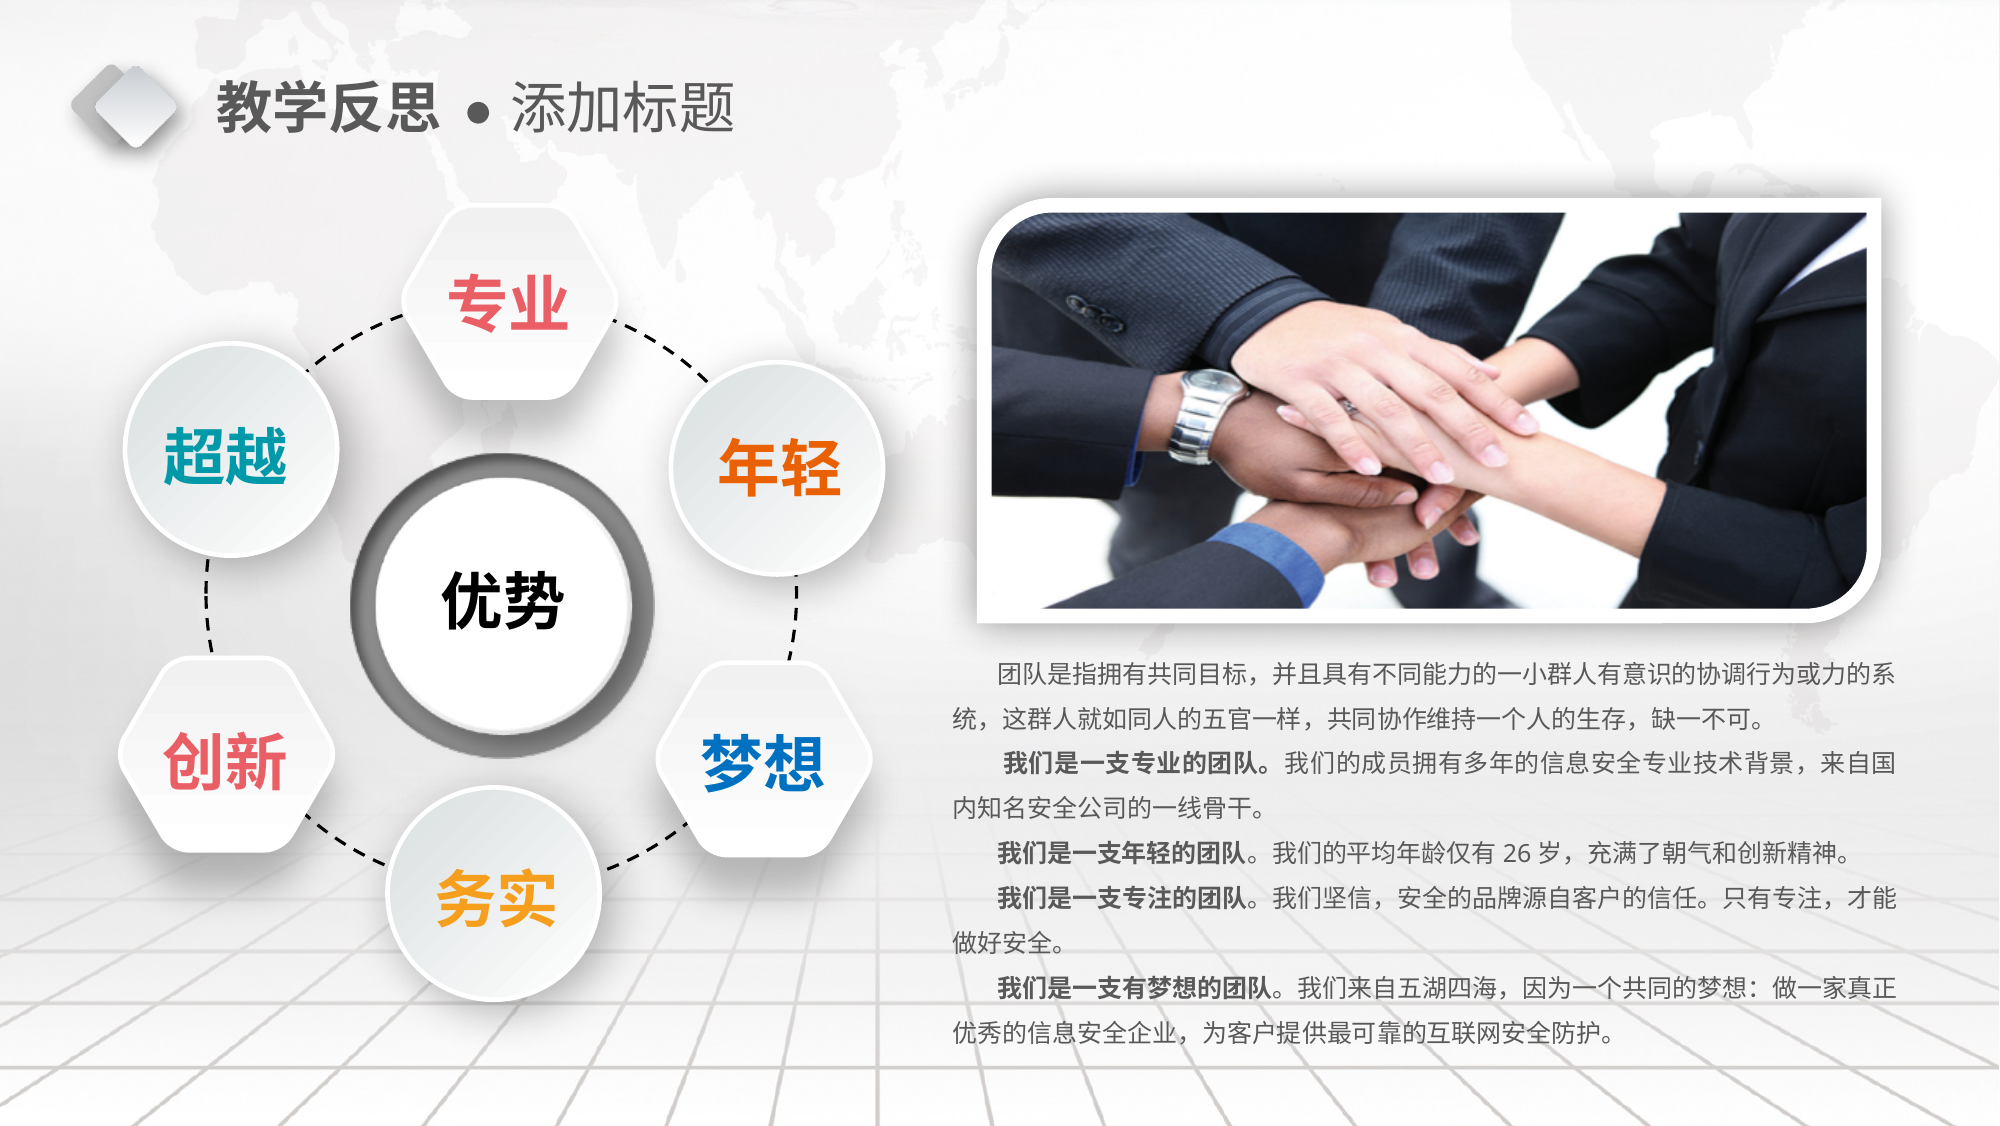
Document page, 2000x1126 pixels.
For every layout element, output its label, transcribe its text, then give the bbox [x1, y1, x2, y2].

picture [0, 0, 1999, 1126]
text_box [325, 320, 452, 451]
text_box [349, 452, 675, 778]
text_box [122, 341, 340, 558]
text_box [120, 658, 333, 851]
text_box [681, 561, 797, 704]
text_box 创新 [147, 716, 303, 806]
text_box 超越 [148, 410, 304, 501]
text_box [335, 786, 434, 862]
text_box 团队是指拥有共同目标，并且具有不同能力的一小群人有意识的协调行为或力的系统，这群人就如同人的五官一样，共同协作维持一个人的生存，缺一不可。 我们是一支专业的团队。我们的成员拥有多年的信息安全专业技术背景，来自国内知名安全公司的一线骨干。 我们是一支年轻的团队。我们的平均年龄仅有26岁，充满了朝气和创新精神。 我们是一支专注的团队。我们坚信，安全的品牌源自客户的信任。只有专注，才能做好安全。 我们是一支有梦想的团队。我们来自五湖四海，因为一个共同的梦想：做一家真正优秀的信息安全企业，为客户提供最可靠的互联网安全防护。 [952, 643, 1898, 1048]
text_box 教学反思 [216, 72, 468, 140]
text_box 添加标题 [510, 72, 1255, 140]
text_box [567, 329, 701, 451]
text_box [465, 99, 492, 126]
text_box [670, 360, 886, 577]
text_box 年轻 [703, 421, 858, 512]
text_box 专业 [431, 257, 587, 348]
text_box [385, 786, 602, 1002]
text_box 梦想 [685, 717, 841, 807]
text_box [205, 545, 344, 756]
text_box [573, 786, 657, 860]
text_box [403, 205, 617, 398]
text_box 务实 [419, 852, 575, 943]
text_box [668, 662, 871, 856]
